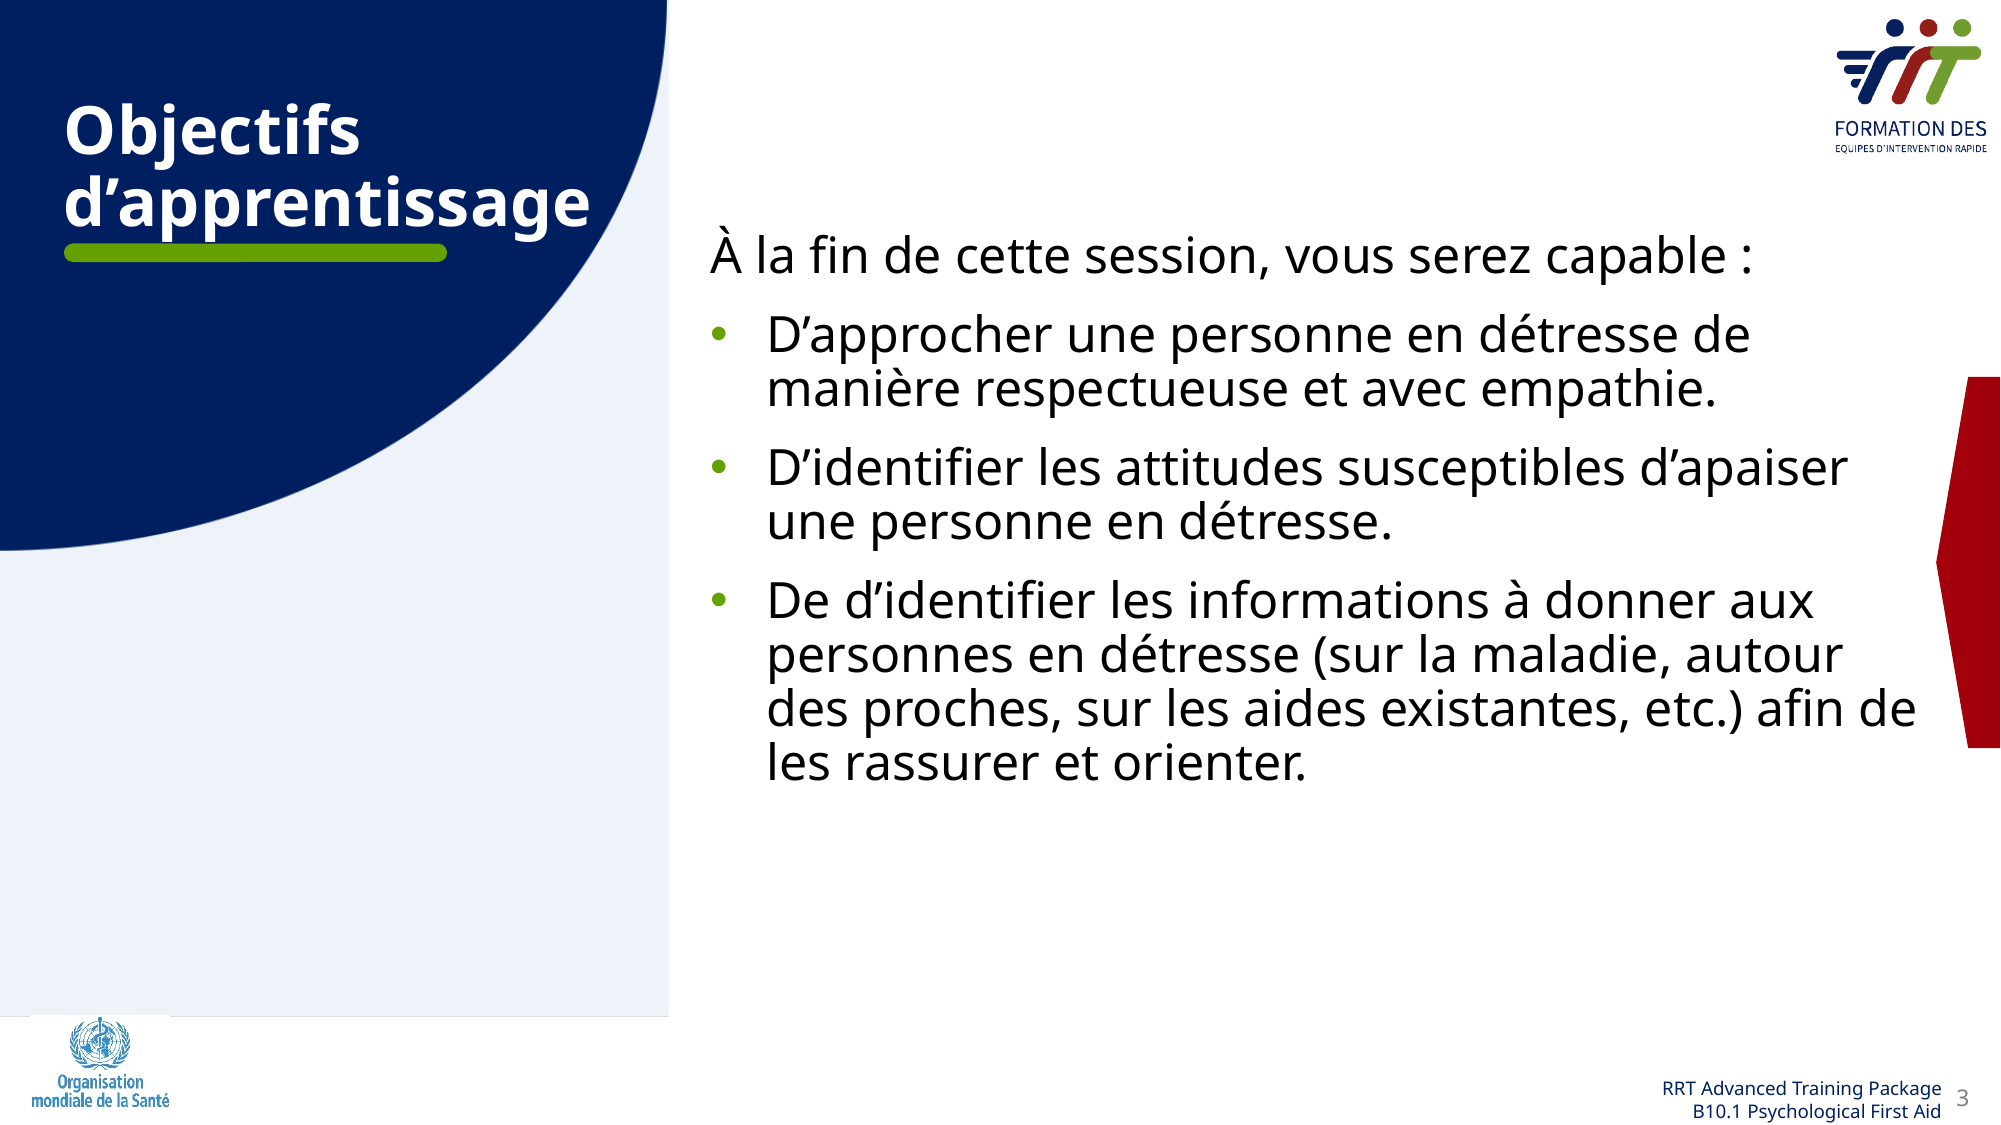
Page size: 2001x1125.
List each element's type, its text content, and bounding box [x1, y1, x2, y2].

title Objectifs d’apprentissage [63, 102, 600, 242]
picture [0, 0, 669, 1108]
picture [1835, 18, 1987, 154]
list À la fin de cette session, vous serez capable : D’approcher une personne en détresse de manière respectueuse et avec empathie. D’identifier les attitudes susceptibles d’apaiser une personne en détresse. De d’identifier les informations à donner aux personnes en détresse (sur la maladie, autour des proches, sur les aides existantes, etc.) afin de les rassurer et orienter. [702, 205, 1939, 920]
